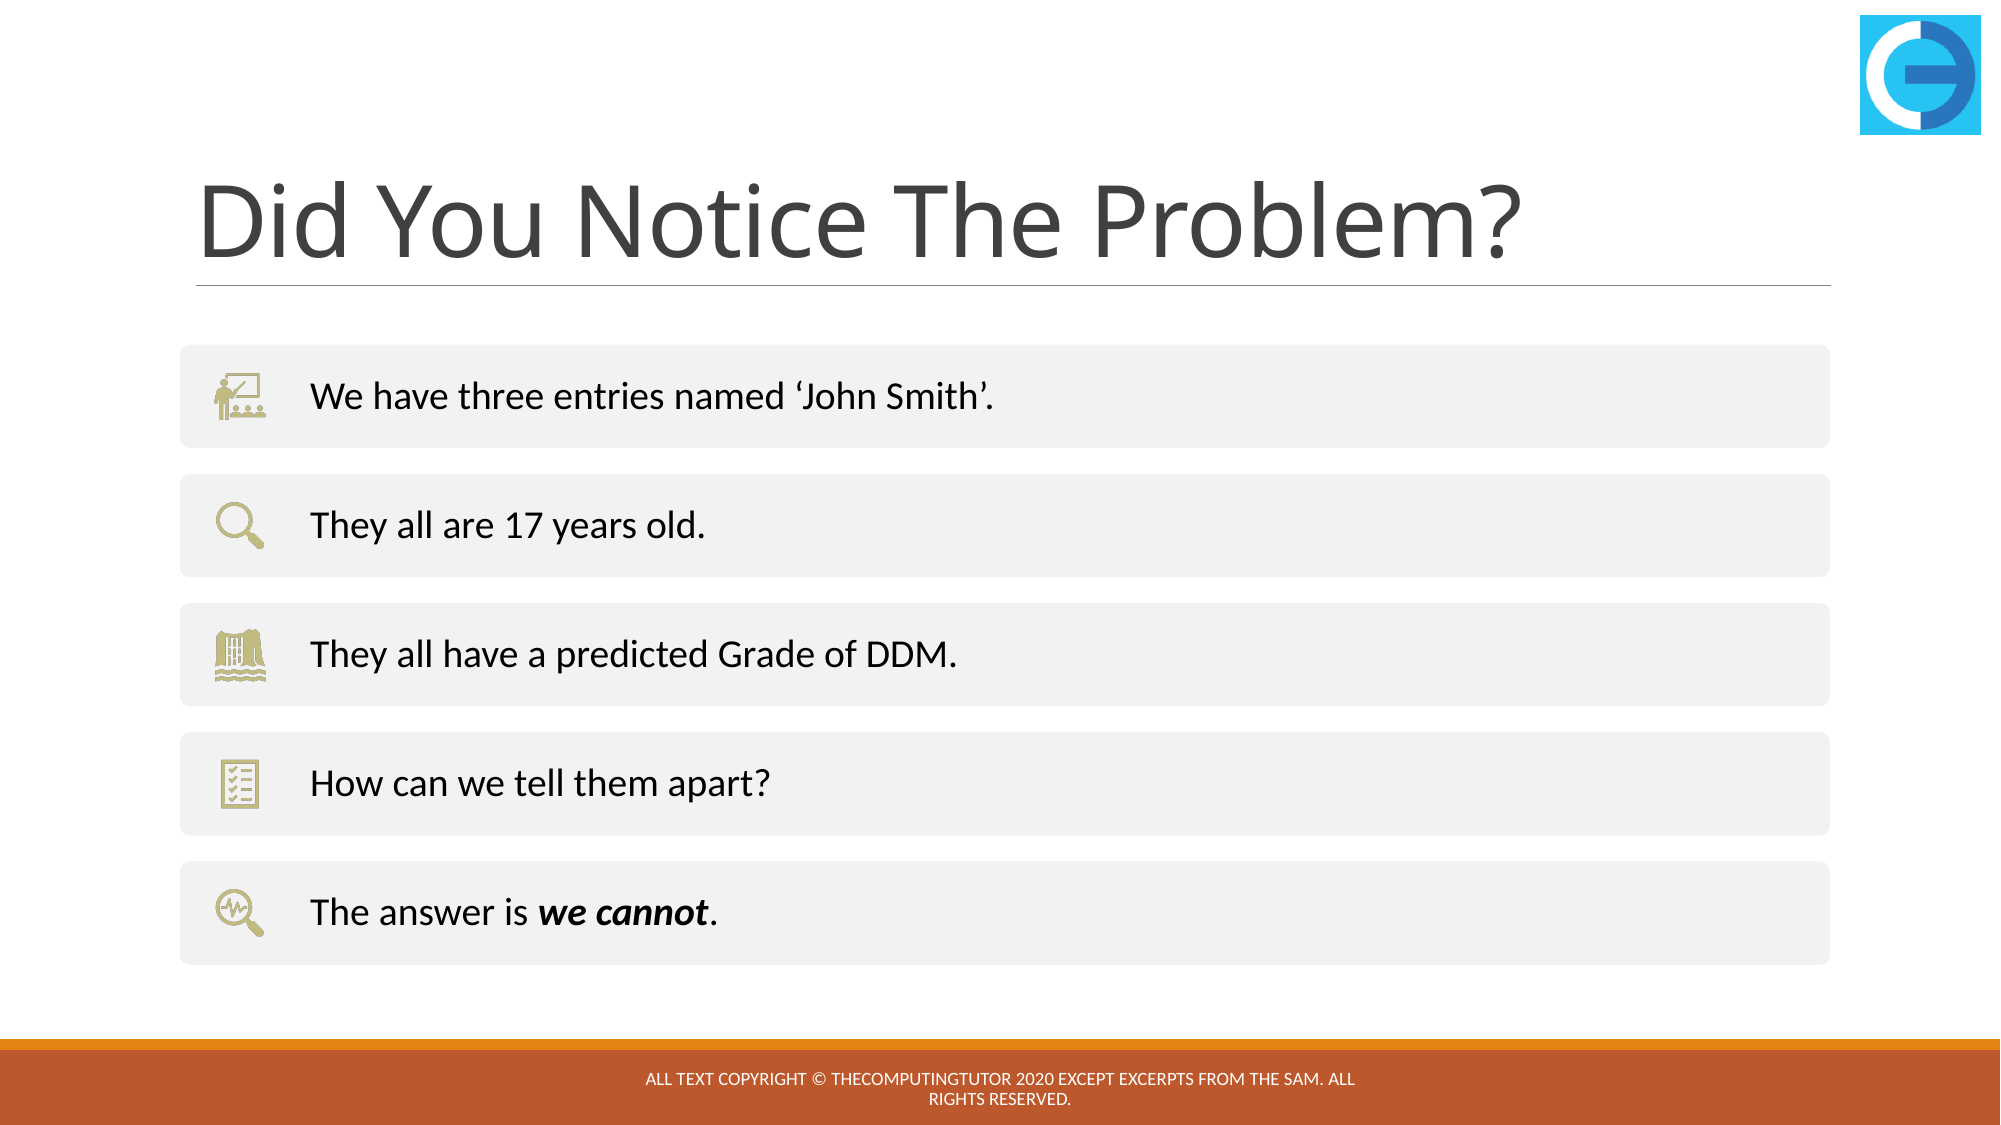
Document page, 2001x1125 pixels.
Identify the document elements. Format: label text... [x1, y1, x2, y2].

footer All text copyright © TheComputingTutor 2020 except excerpts from the SAM. All rights Reserved. [604, 1059, 1396, 1120]
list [179, 343, 1831, 966]
picture [1860, 15, 1981, 135]
title Did You Notice The Problem? [180, 47, 1830, 285]
